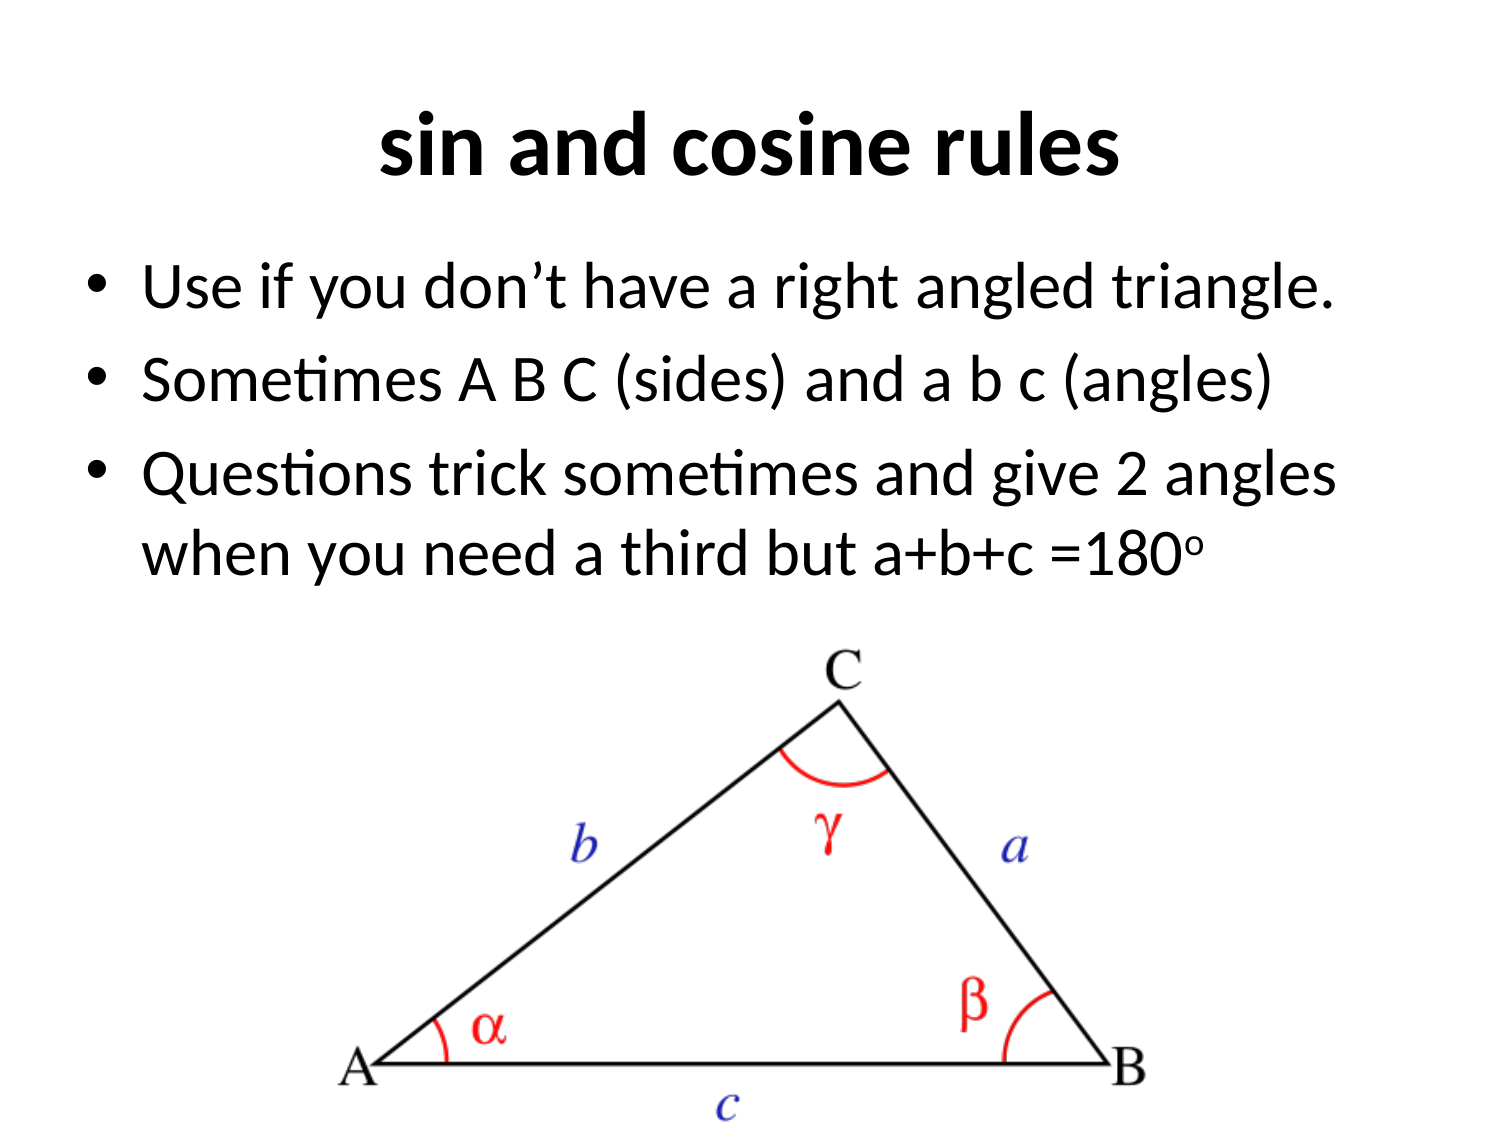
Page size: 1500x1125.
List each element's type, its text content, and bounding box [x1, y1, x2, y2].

list Use if you don’t have a right angled triangle. Sometimes A B C (sides) and a b c (angles) Questions trick sometimes and give 2 angles when you need a third but a+b+c =180o [70, 234, 1419, 978]
title sin and cosine rules [74, 44, 1426, 233]
picture [327, 644, 1154, 1125]
